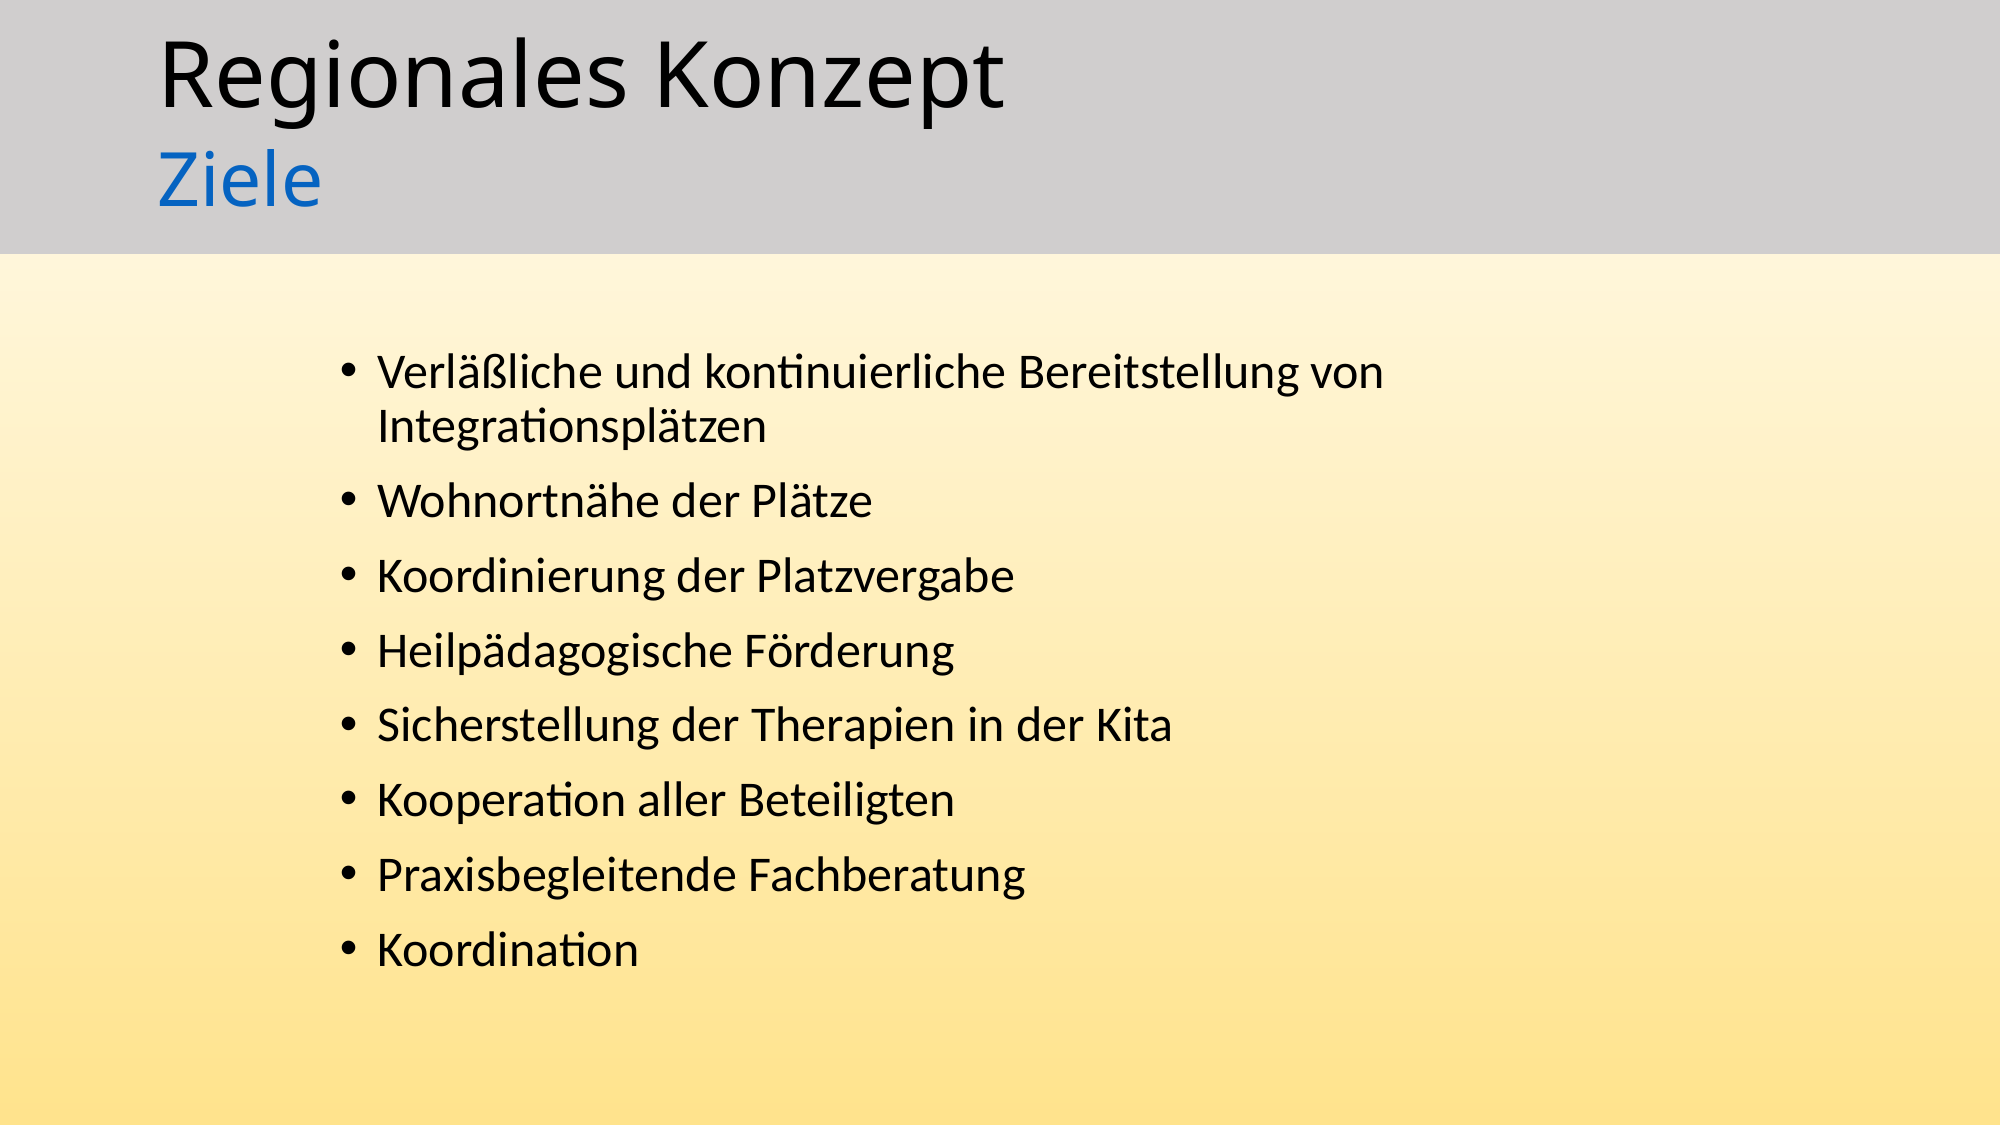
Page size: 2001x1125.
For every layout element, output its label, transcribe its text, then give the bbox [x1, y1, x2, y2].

list Verläßliche und kontinuierliche Bereitstellung von Integrationsplätzen Wohnortnähe der Plätze Koordinierung der Platzvergabe Heilpädagogische Förderung Sicherstellung der Therapien in der Kita Kooperation aller Beteiligten Praxisbegleitende Fachberatung Koordination [324, 338, 1675, 1006]
title Regionales Konzept Ziele [0, 0, 2000, 254]
